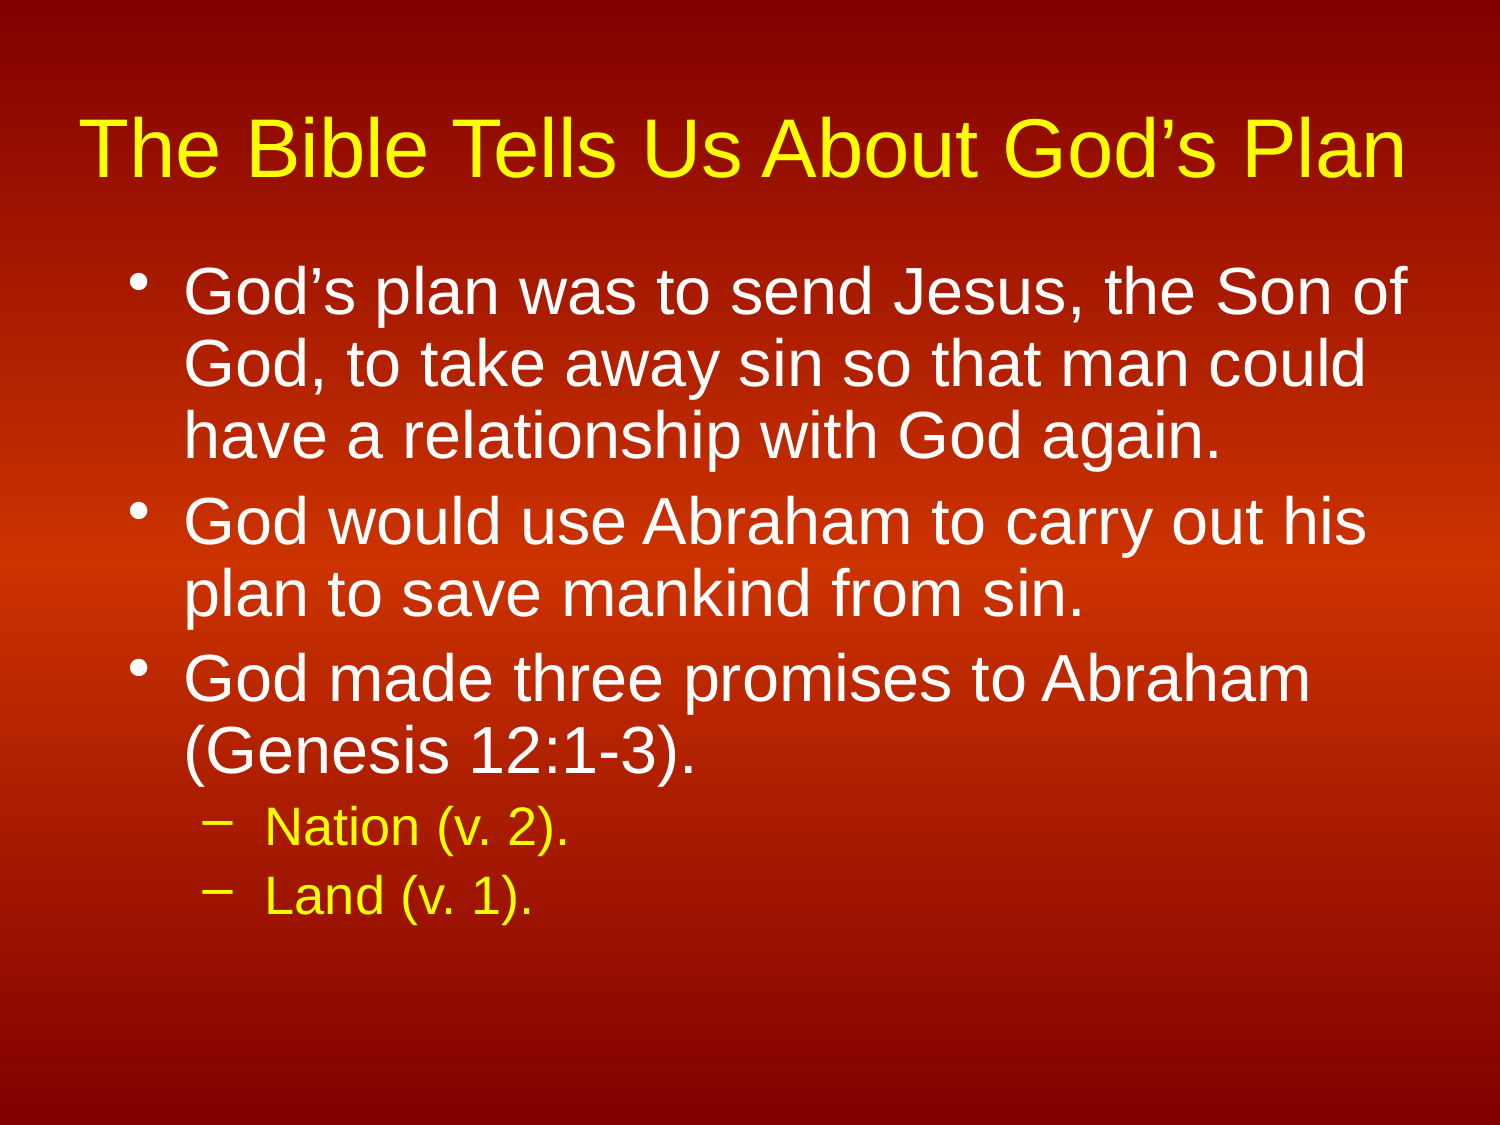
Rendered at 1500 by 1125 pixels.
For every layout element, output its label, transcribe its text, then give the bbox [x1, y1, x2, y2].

title The Bible Tells Us About God’s Plan [50, 50, 1438, 238]
list God’s plan was to send Jesus, the Son of God, to take away sin so that man could have a relationship with God again. God would use Abraham to carry out his plan to save mankind from sin. God made three promises to Abraham (Genesis 12:1-3). Nation (v. 2). Land (v. 1). [112, 249, 1438, 988]
